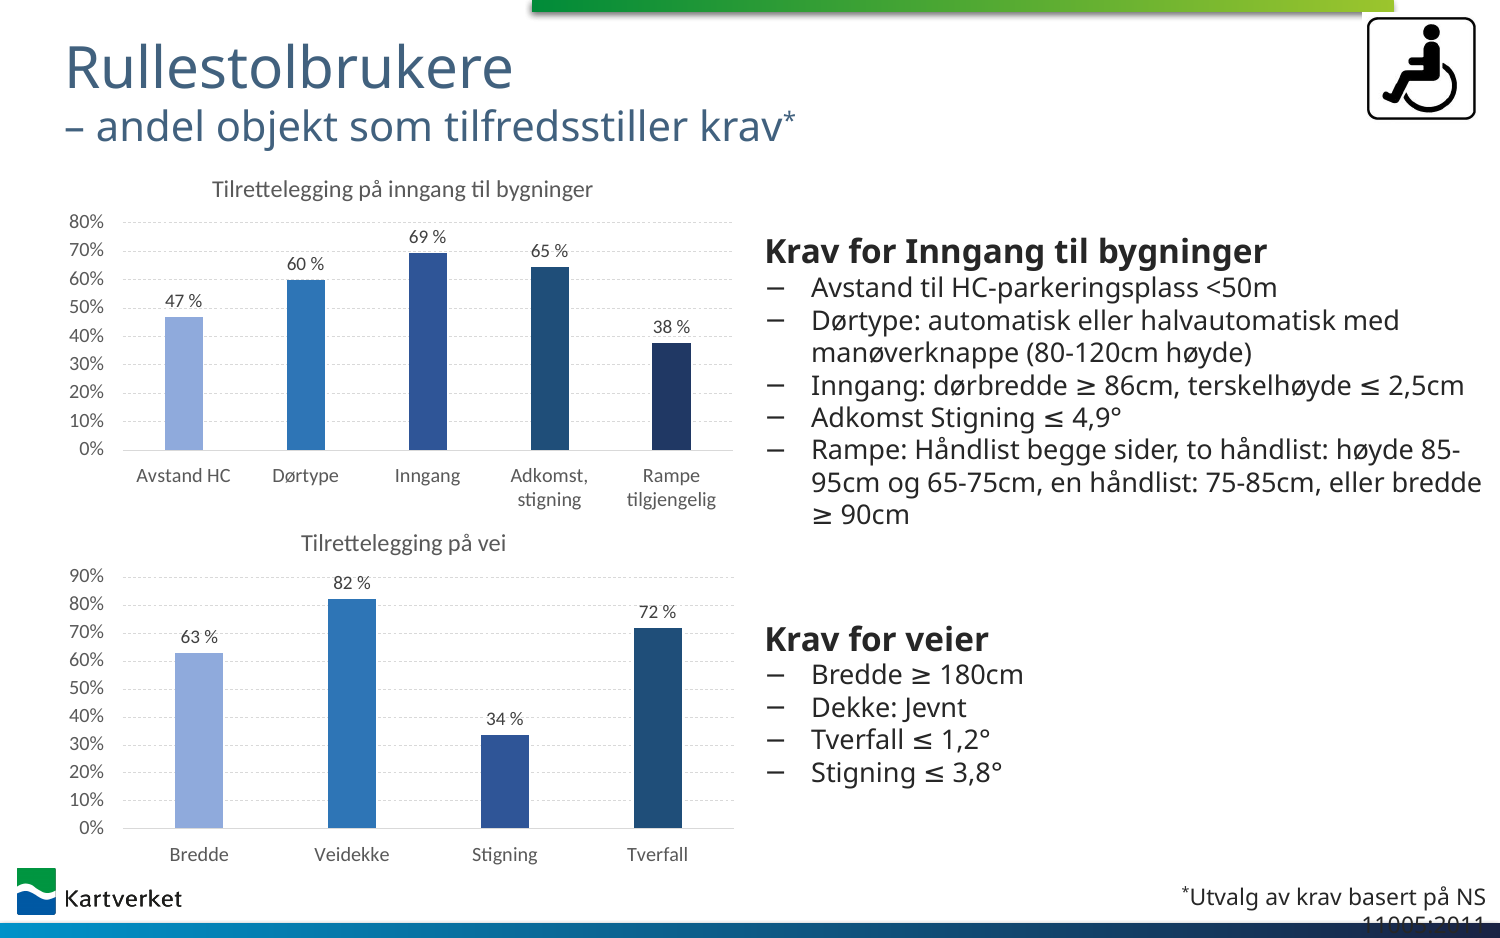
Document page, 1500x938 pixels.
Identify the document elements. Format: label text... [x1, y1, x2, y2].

text_box Krav for veier Bredde ≥ 180cm Dekke: Jevnt Tverfall ≤ 1,2° Stigning ≤ 3,8° [749, 610, 1500, 795]
text_box *Utvalg av krav basert på NS 11005:2011 [1068, 873, 1500, 938]
picture [62, 166, 744, 519]
picture [62, 520, 746, 874]
picture [1362, 12, 1481, 126]
text_box Krav for Inngang til bygninger Avstand til HC-parkeringsplass <50m Dørtype: automatisk eller halvautomatisk med manøverknappe (80-120cm høyde) Inngang: dørbredde ≥ 86cm, terskelhøyde ≤ 2,5cm Adkomst Stigning ≤ 4,9° Rampe: Håndlist begge sider, to håndlist: høyde 85-95cm og 65-75cm, en håndlist: 75-85cm, eller bredde ≥ 90cm [749, 223, 1500, 538]
text_box Rullestolbrukere – andel objekt som tilfredsstiller krav* [49, 25, 1431, 158]
